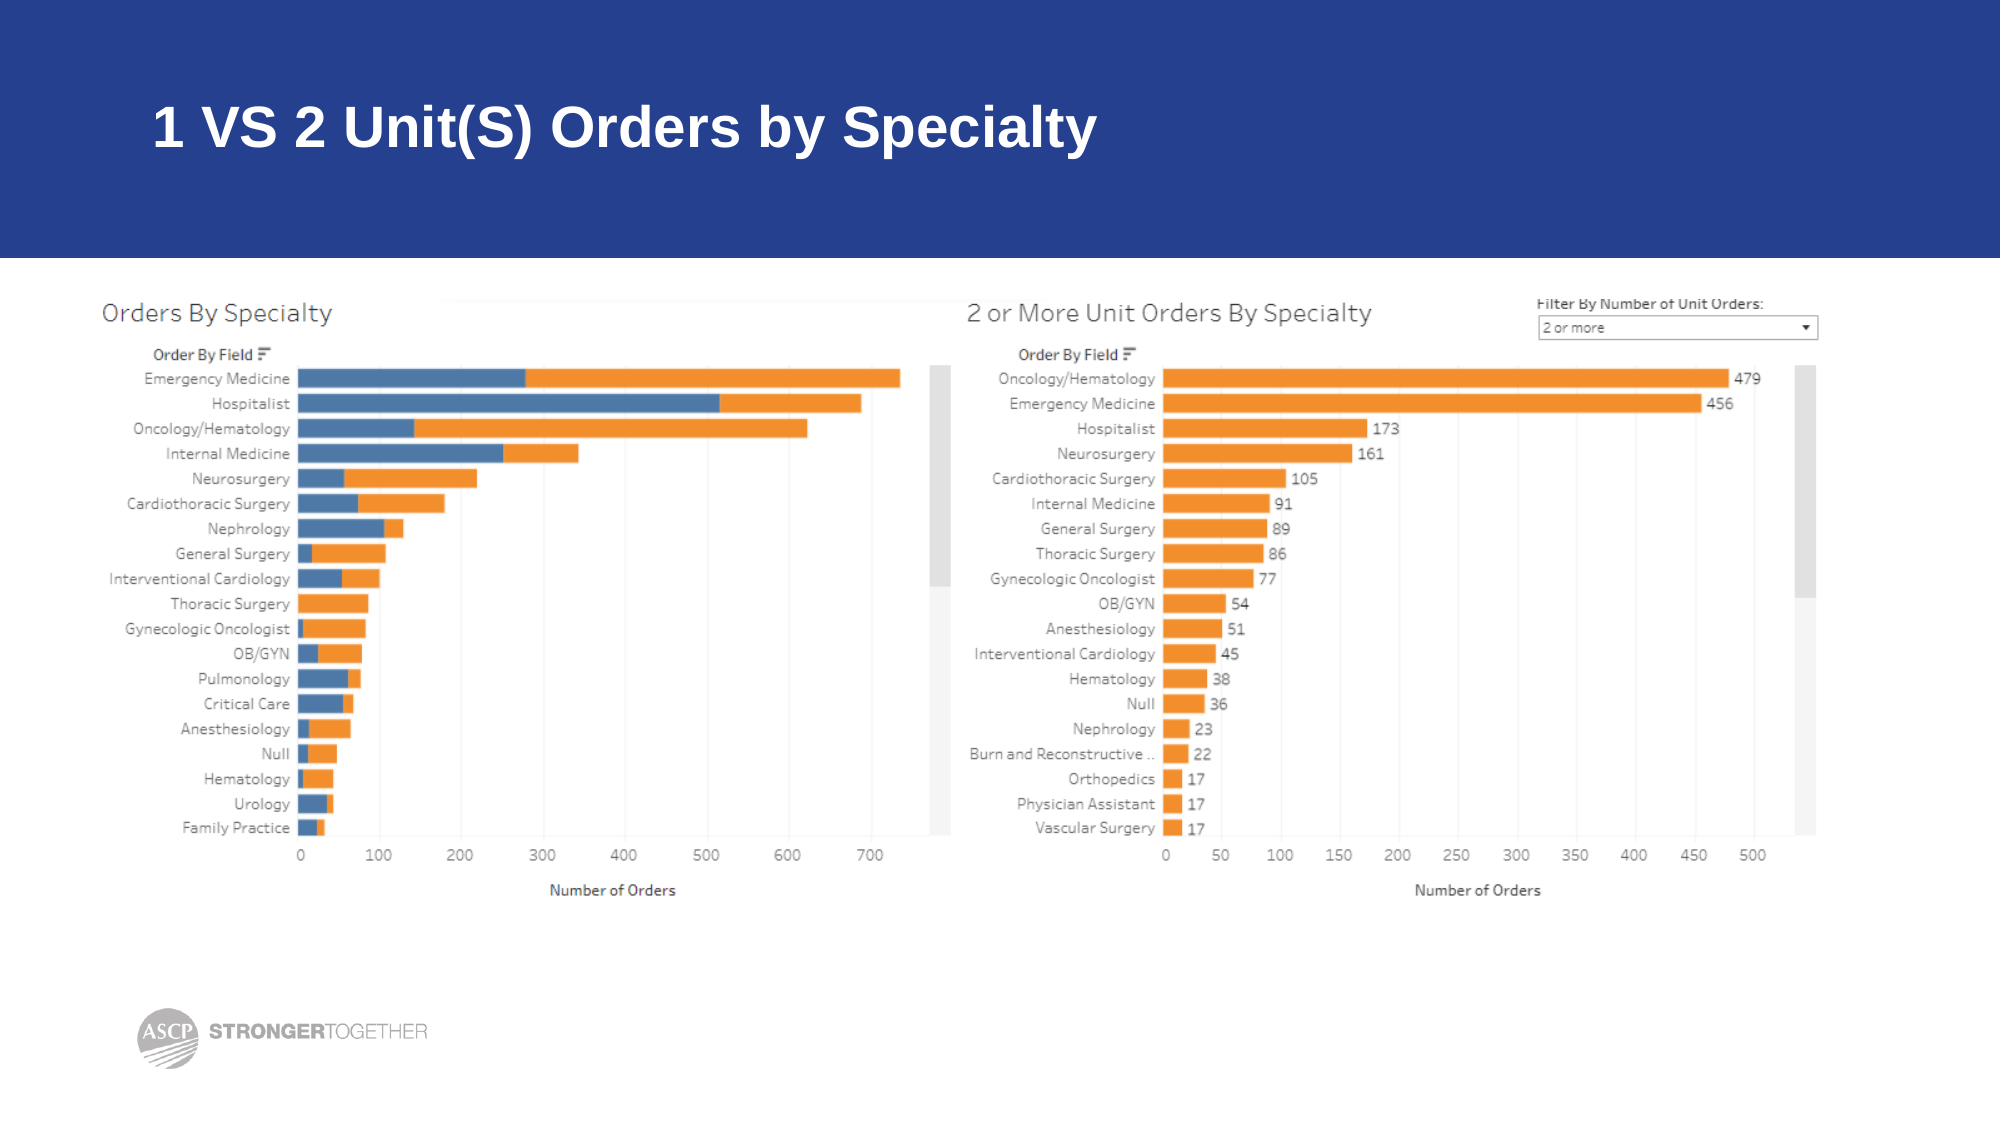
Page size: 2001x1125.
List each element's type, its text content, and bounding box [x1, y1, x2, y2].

title 1 VS 2 Unit(S) Orders by Specialty [137, 20, 1863, 238]
picture [137, 1008, 427, 1069]
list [72, 299, 2000, 963]
